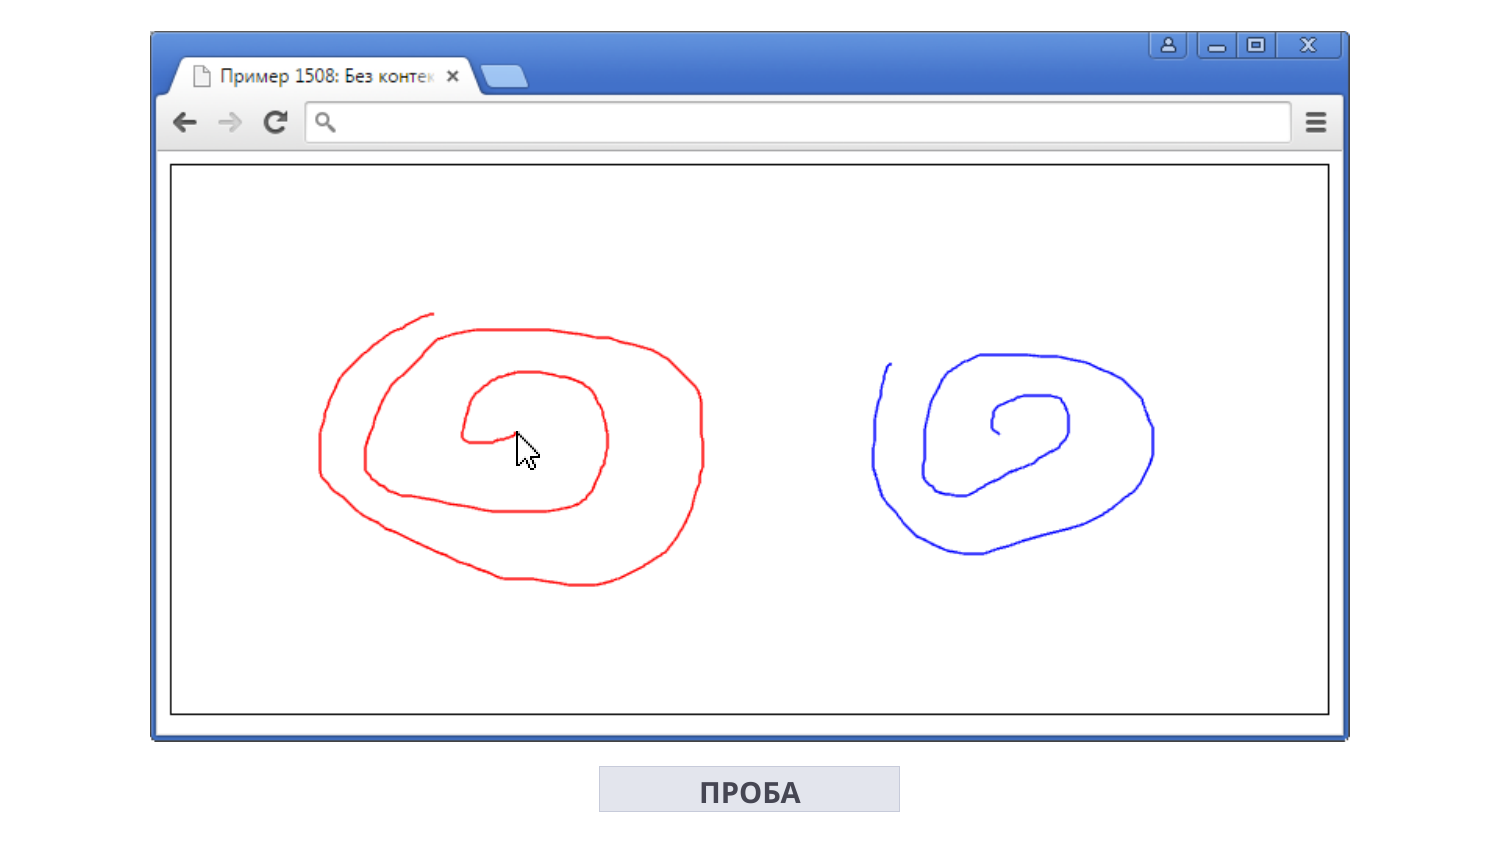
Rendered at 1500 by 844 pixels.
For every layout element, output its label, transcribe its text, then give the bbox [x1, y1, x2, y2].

text_box ПРОБА [599, 766, 900, 812]
picture [149, 31, 1351, 742]
